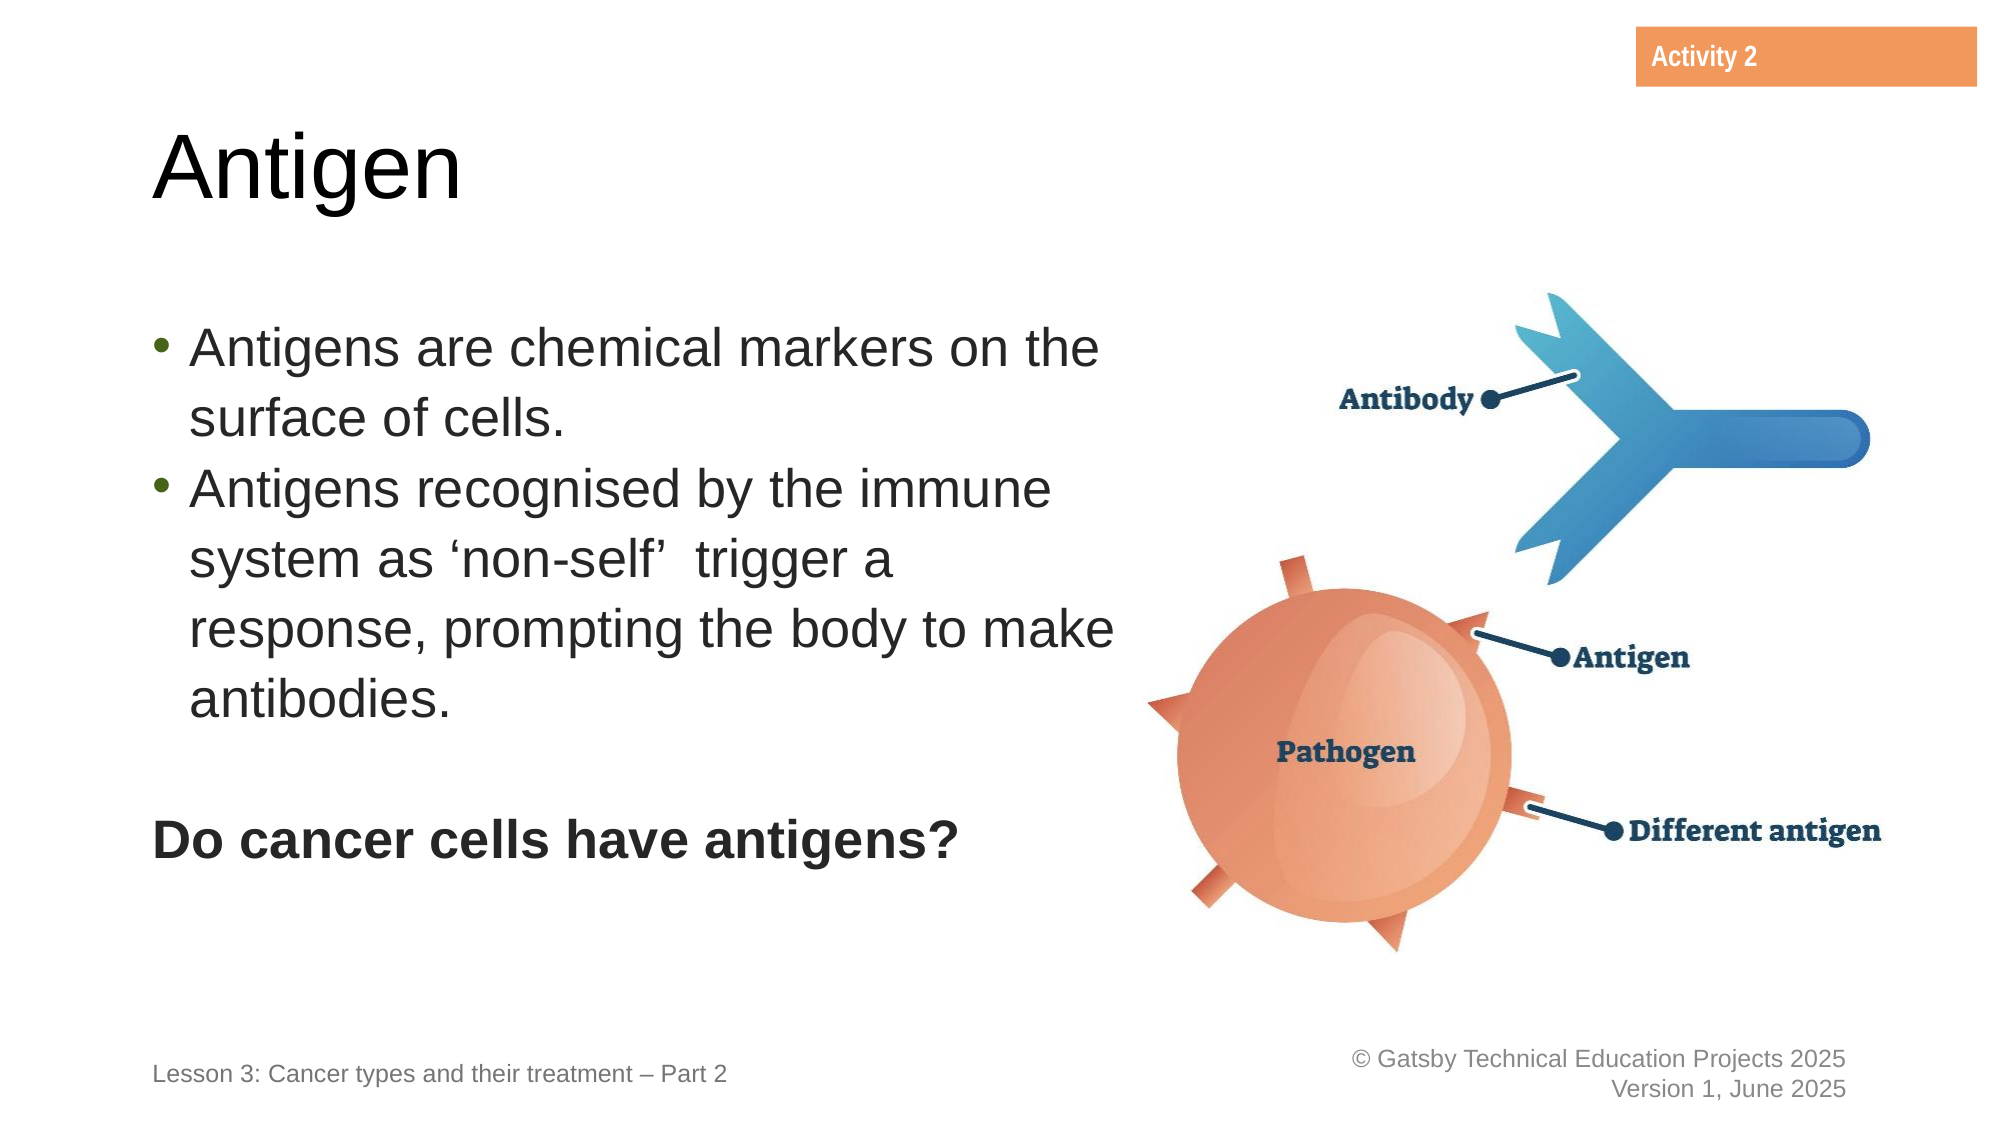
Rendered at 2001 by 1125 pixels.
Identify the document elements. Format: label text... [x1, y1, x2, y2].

picture [1052, 256, 1966, 954]
list Activity 2 [1636, 26, 1978, 87]
title Antigen [137, 59, 1863, 278]
text_box Antigens are chemical markers on the surface of cells. Antigens recognised by the immune system as ‘non-self’ trigger a response, prompting the body to make antibodies. Do cancer cells have antigens? [137, 299, 1138, 1014]
